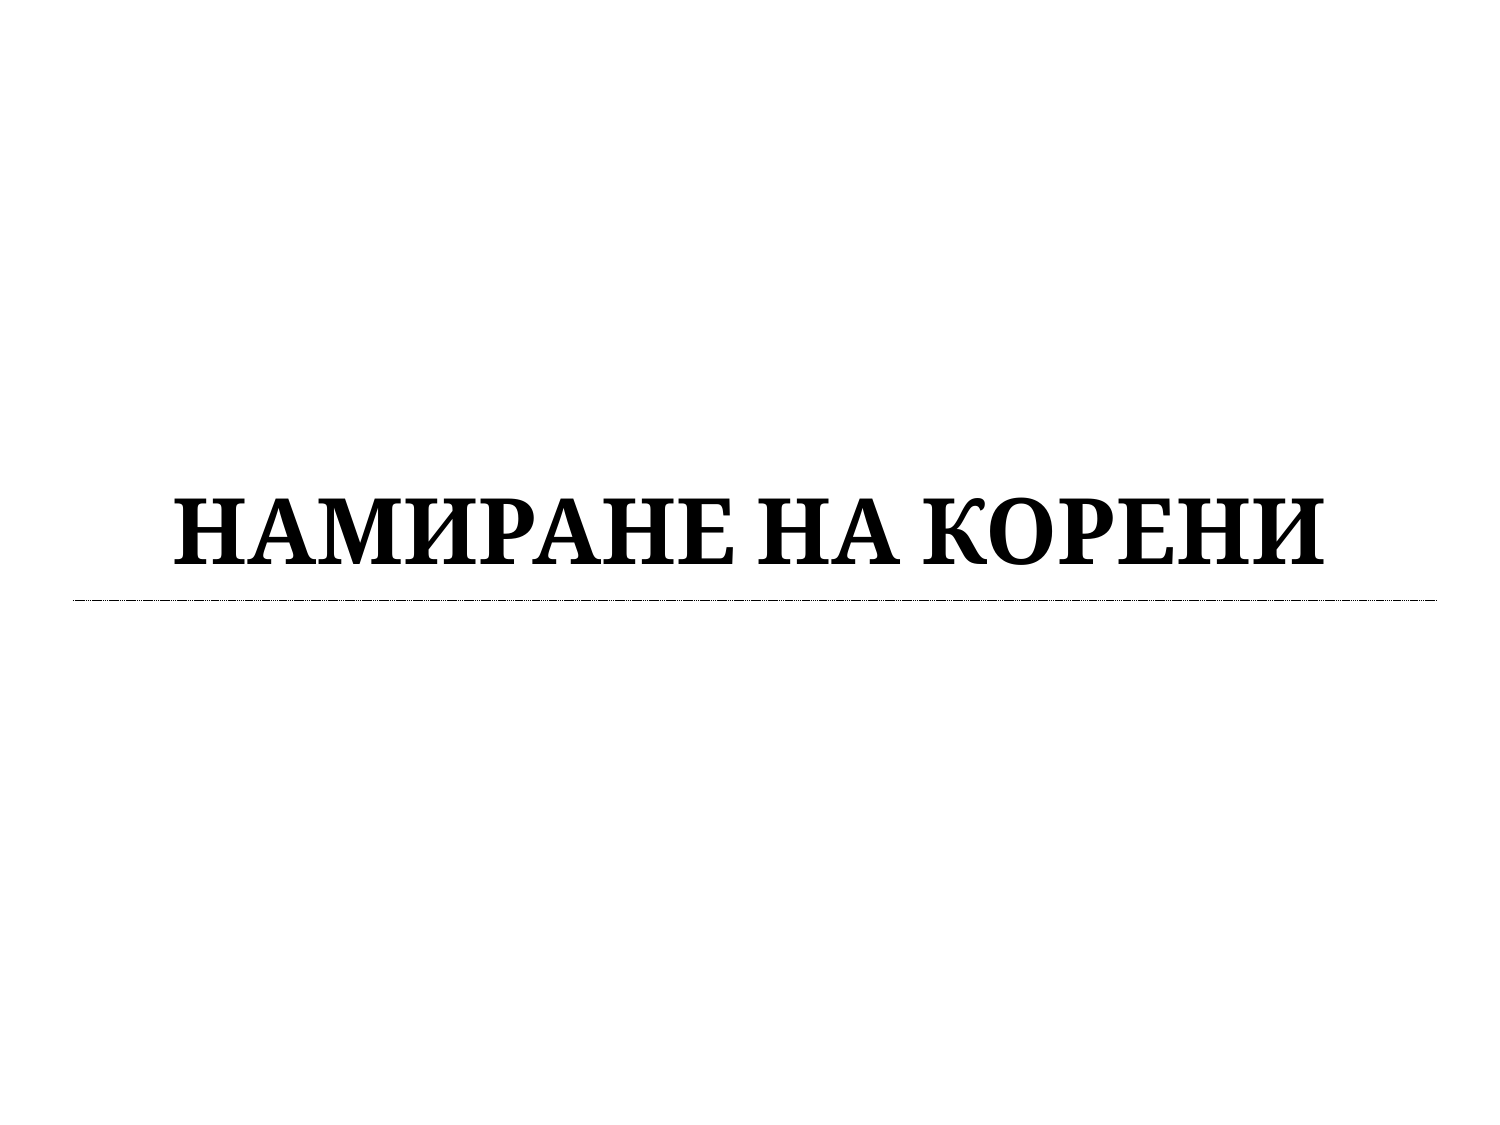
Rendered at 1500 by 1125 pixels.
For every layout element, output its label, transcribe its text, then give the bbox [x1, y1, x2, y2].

title Намиране на корени [0, 346, 1500, 594]
